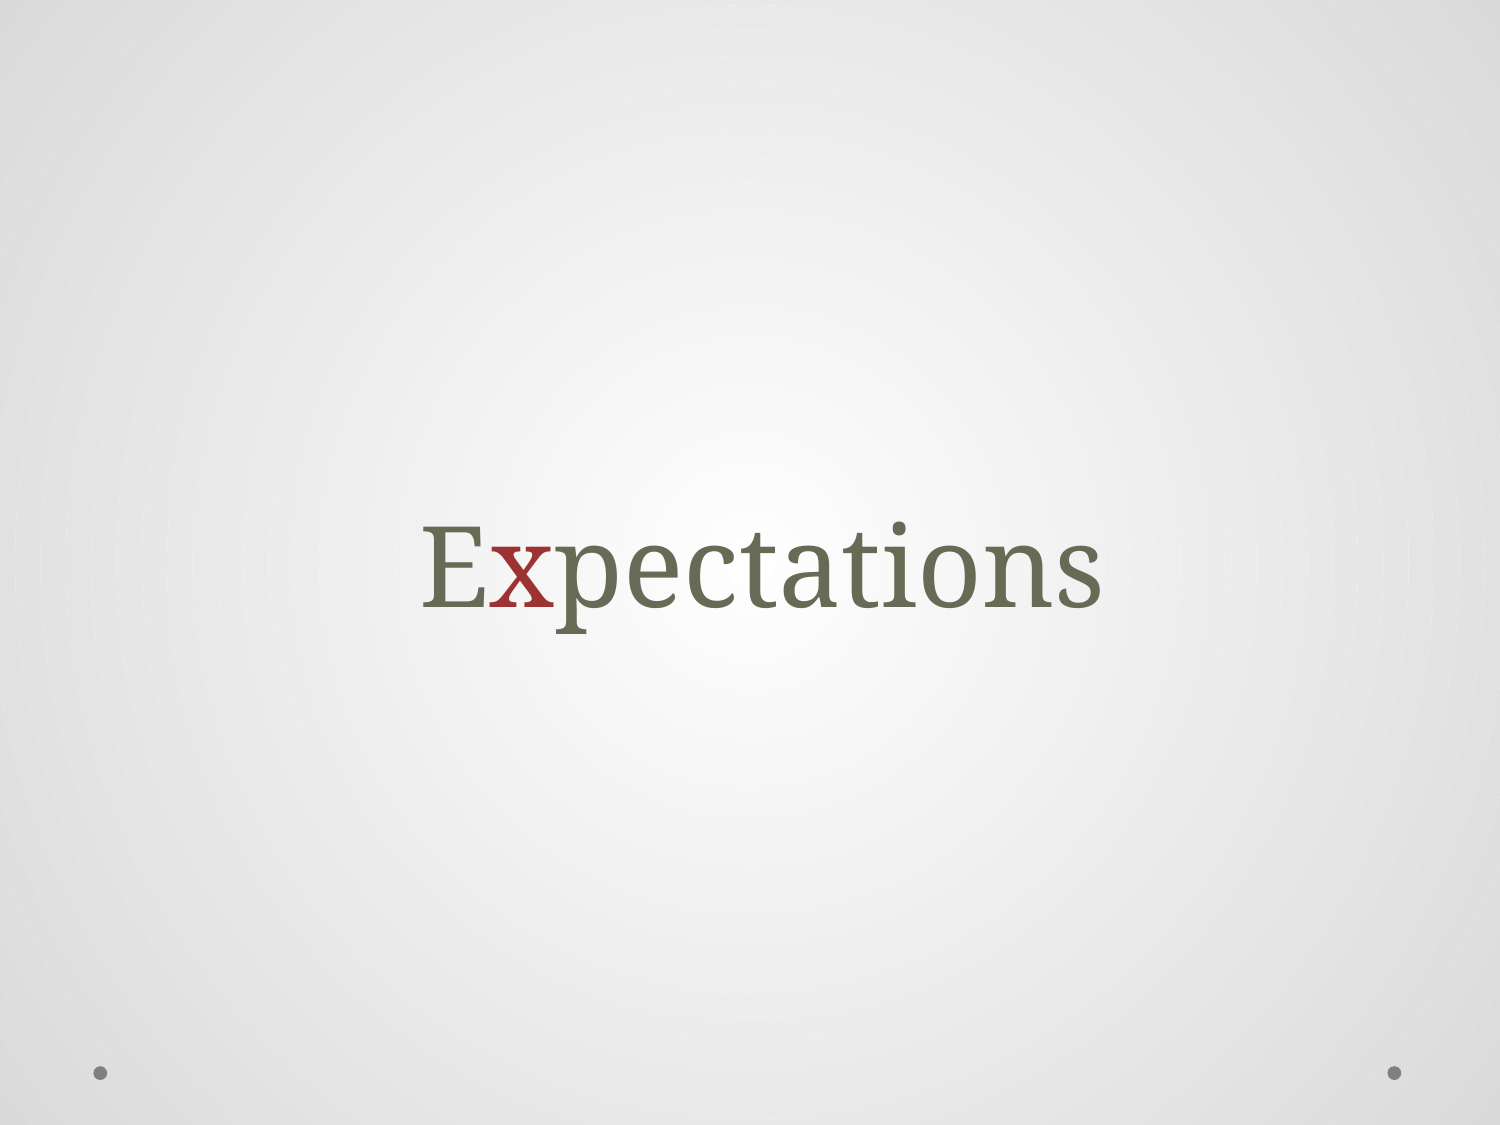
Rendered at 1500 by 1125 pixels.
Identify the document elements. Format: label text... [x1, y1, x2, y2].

title Expectations [87, 500, 1438, 638]
